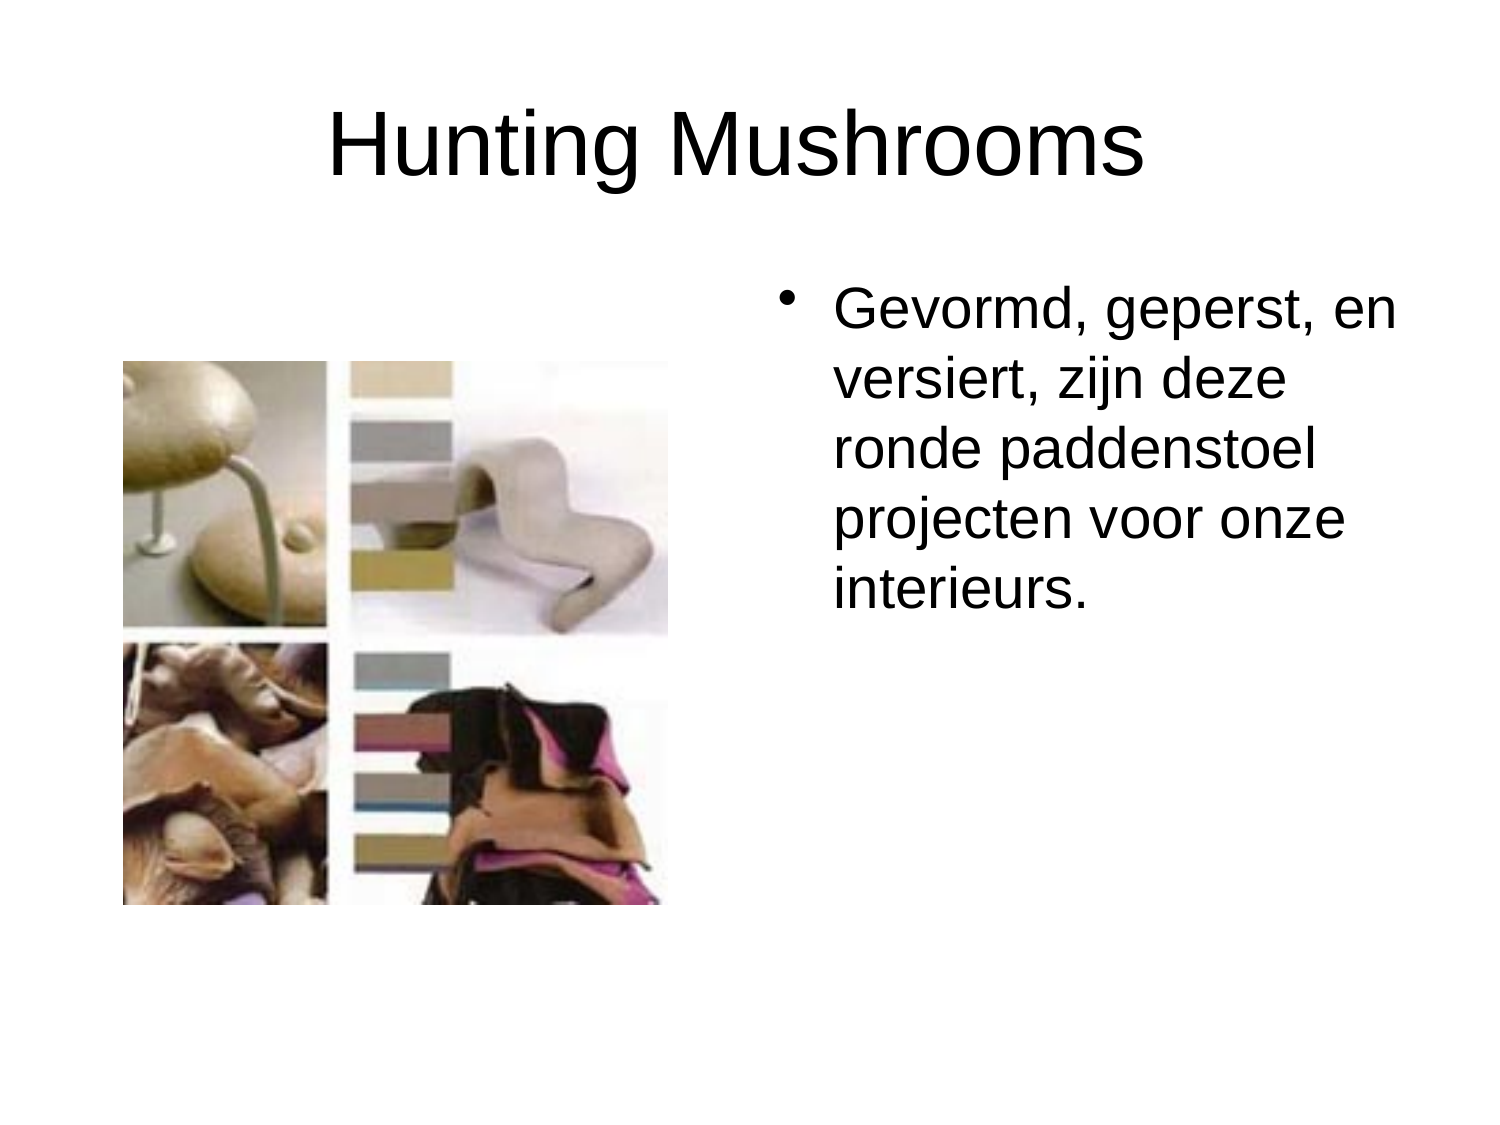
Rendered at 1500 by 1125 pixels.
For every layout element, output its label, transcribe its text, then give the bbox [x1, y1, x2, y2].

list Gevormd, geperst, en versiert, zijn deze ronde paddenstoel projecten voor onze interieurs. [762, 262, 1426, 1006]
picture [123, 361, 668, 906]
title Hunting Mushrooms [74, 44, 1426, 233]
